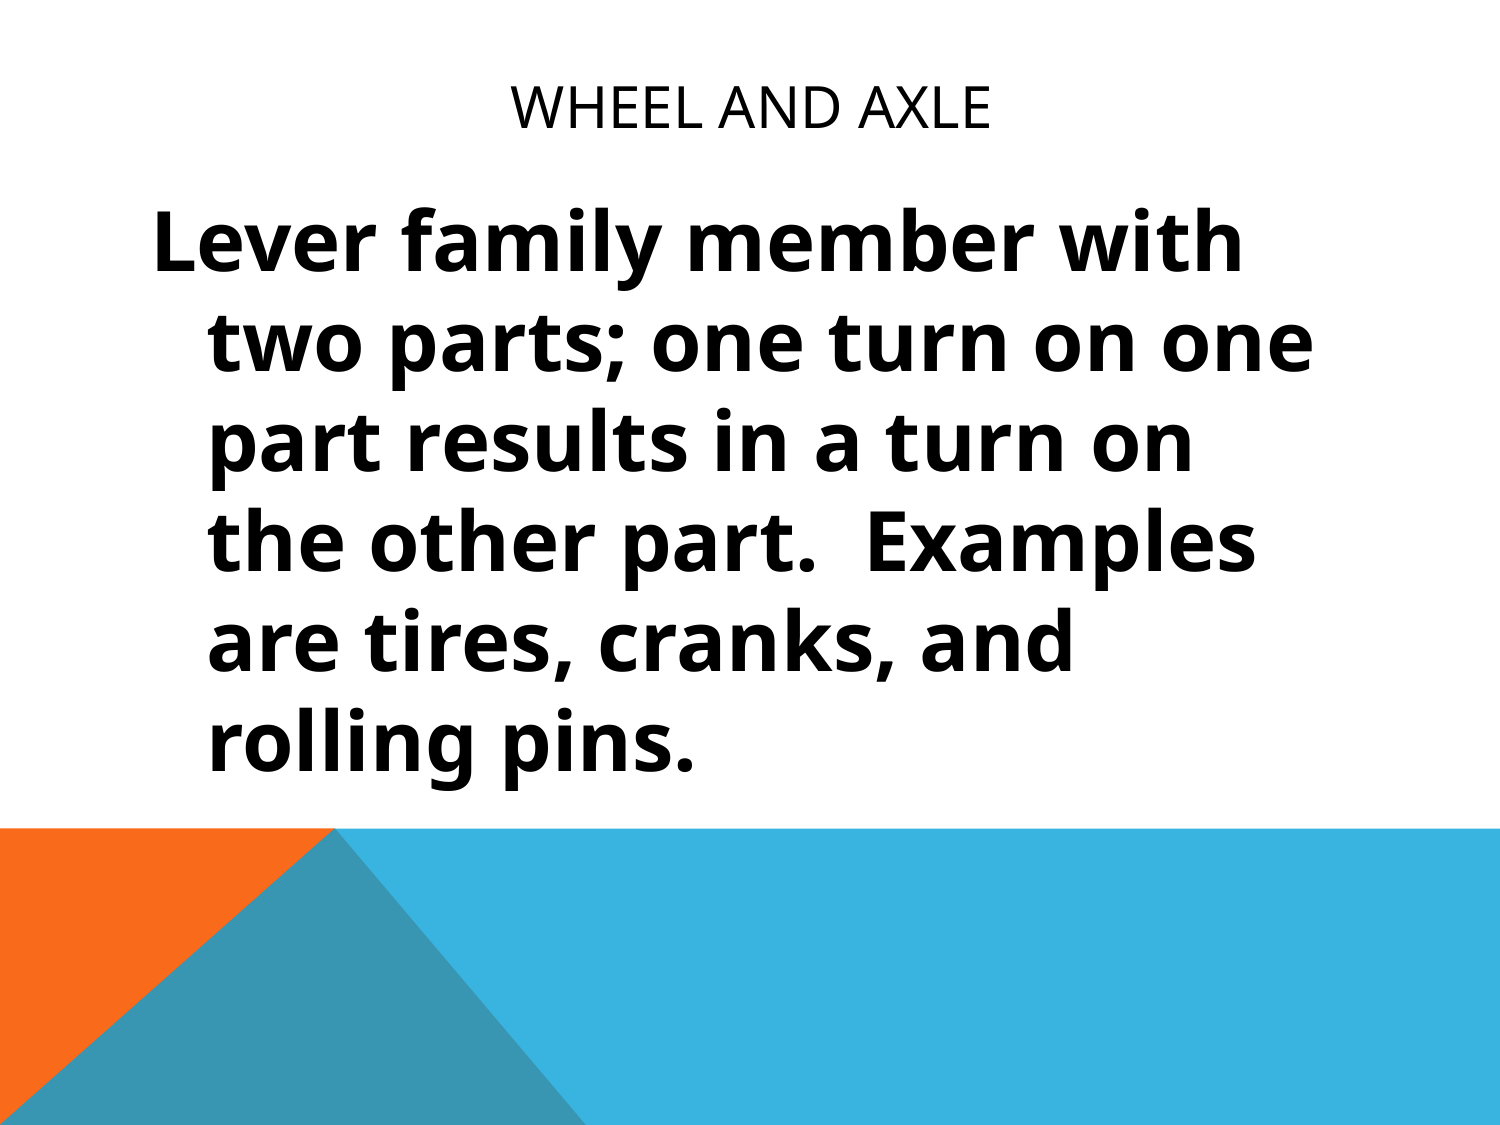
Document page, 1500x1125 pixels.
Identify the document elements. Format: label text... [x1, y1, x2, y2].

title Wheel and Axle [135, 60, 1369, 150]
list Lever family member with two parts; one turn on one part results in a turn on the other part. Examples are tires, cranks, and rolling pins. [135, 180, 1369, 768]
